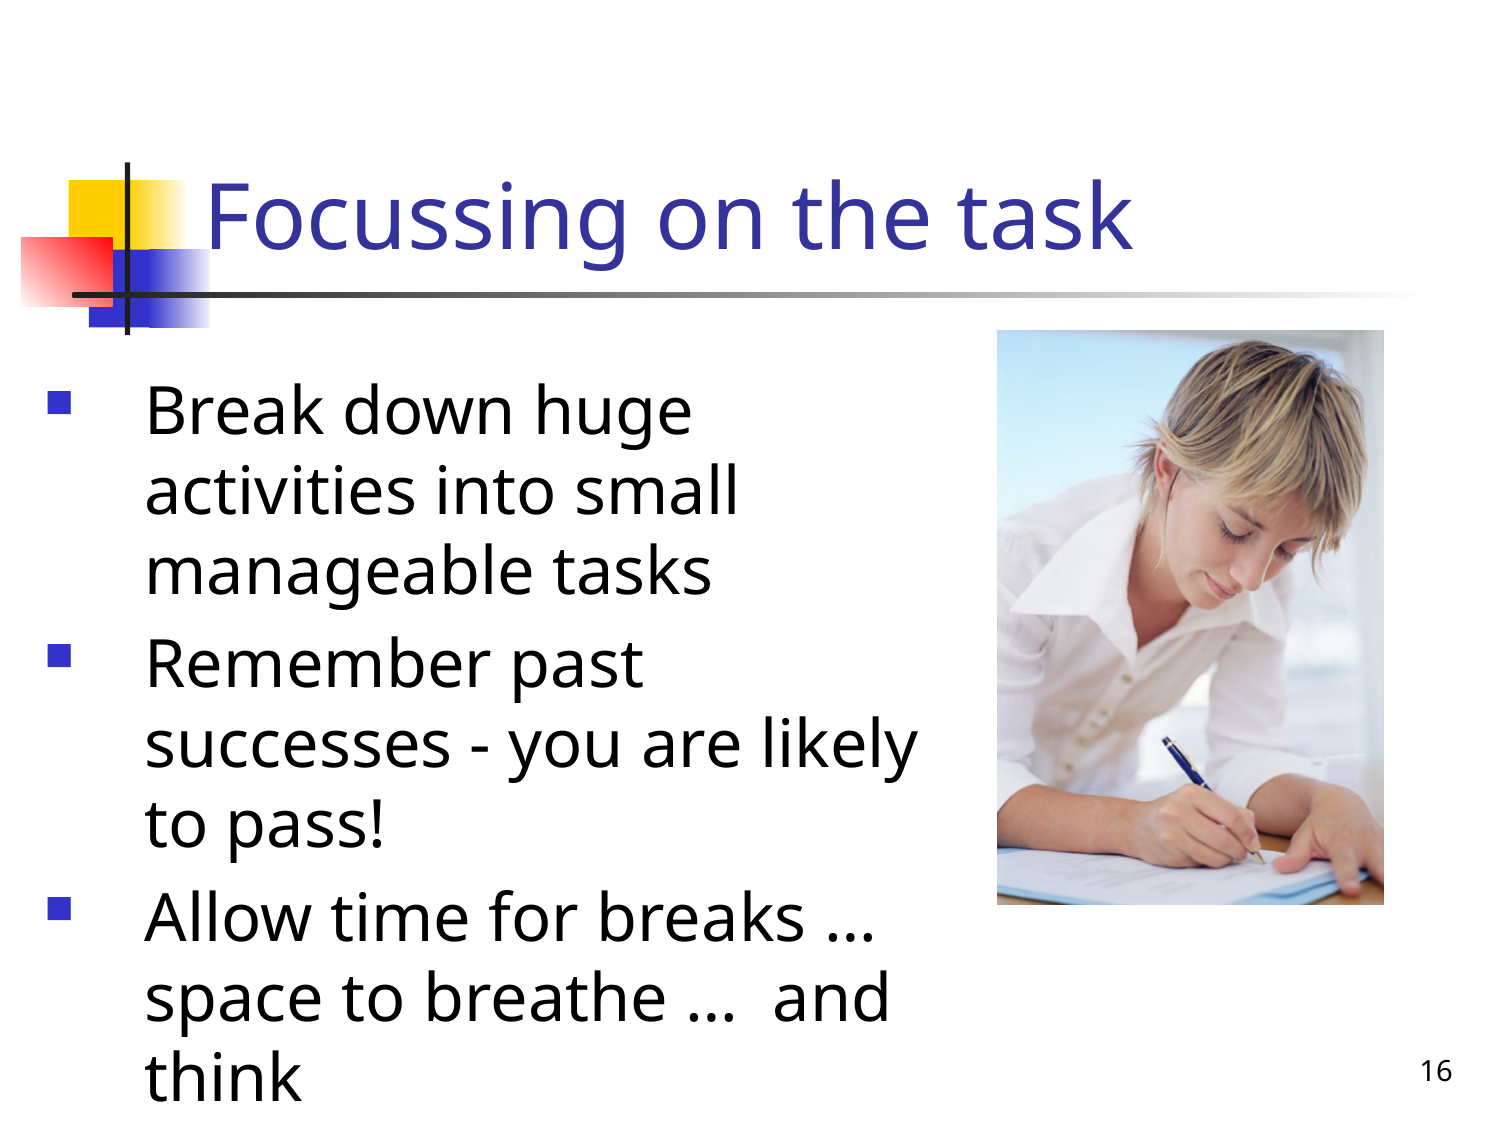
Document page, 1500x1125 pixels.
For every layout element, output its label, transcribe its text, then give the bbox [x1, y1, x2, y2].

title Focussing on the task [188, 35, 1468, 275]
slide_number 16 [1155, 1024, 1468, 1100]
list Break down huge activities into small manageable tasks Remember past successes - you are likely to pass! Allow time for breaks … space to breathe … and think Mind maps, scribble ideas Go for a walk, talk out loud [29, 267, 975, 1083]
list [997, 330, 1384, 906]
